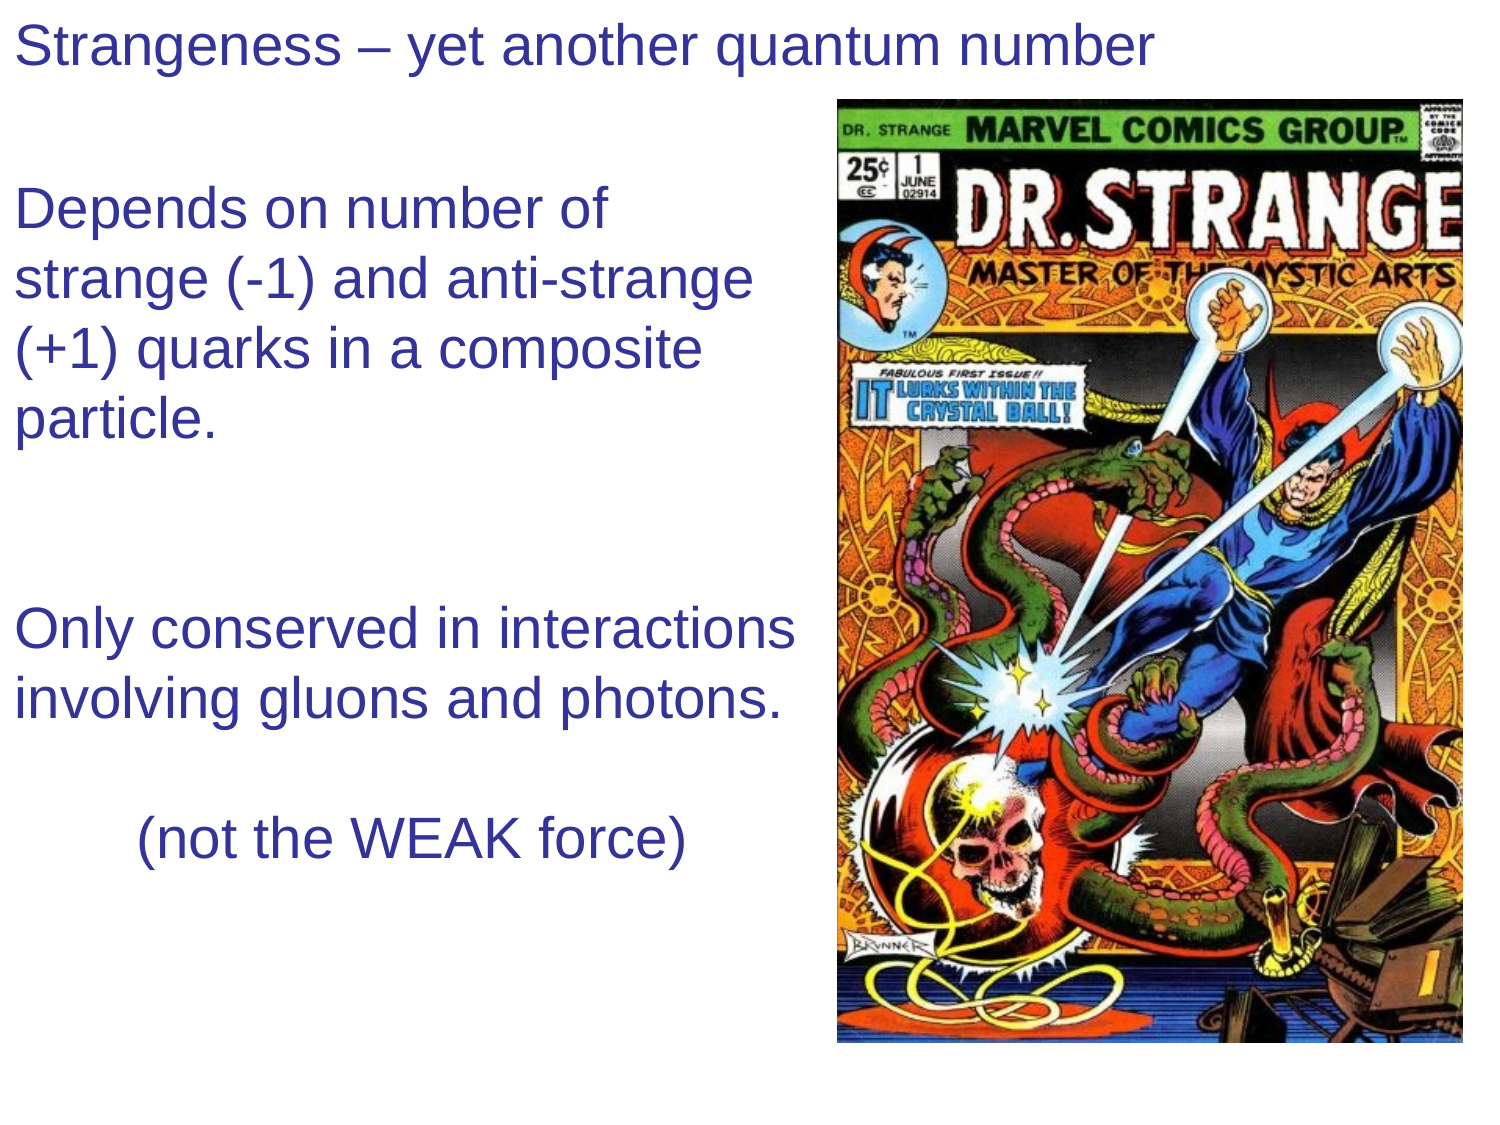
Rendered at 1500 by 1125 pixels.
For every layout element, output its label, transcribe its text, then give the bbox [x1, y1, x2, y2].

picture [837, 99, 1463, 1043]
text_box Strangeness – yet another quantum number [0, 0, 1313, 85]
text_box Depends on number of strange (-1) and anti-strange (+1) quarks in a composite particle. Only conserved in interactions involving gluons and photons. (not the WEAK force) [0, 162, 825, 948]
